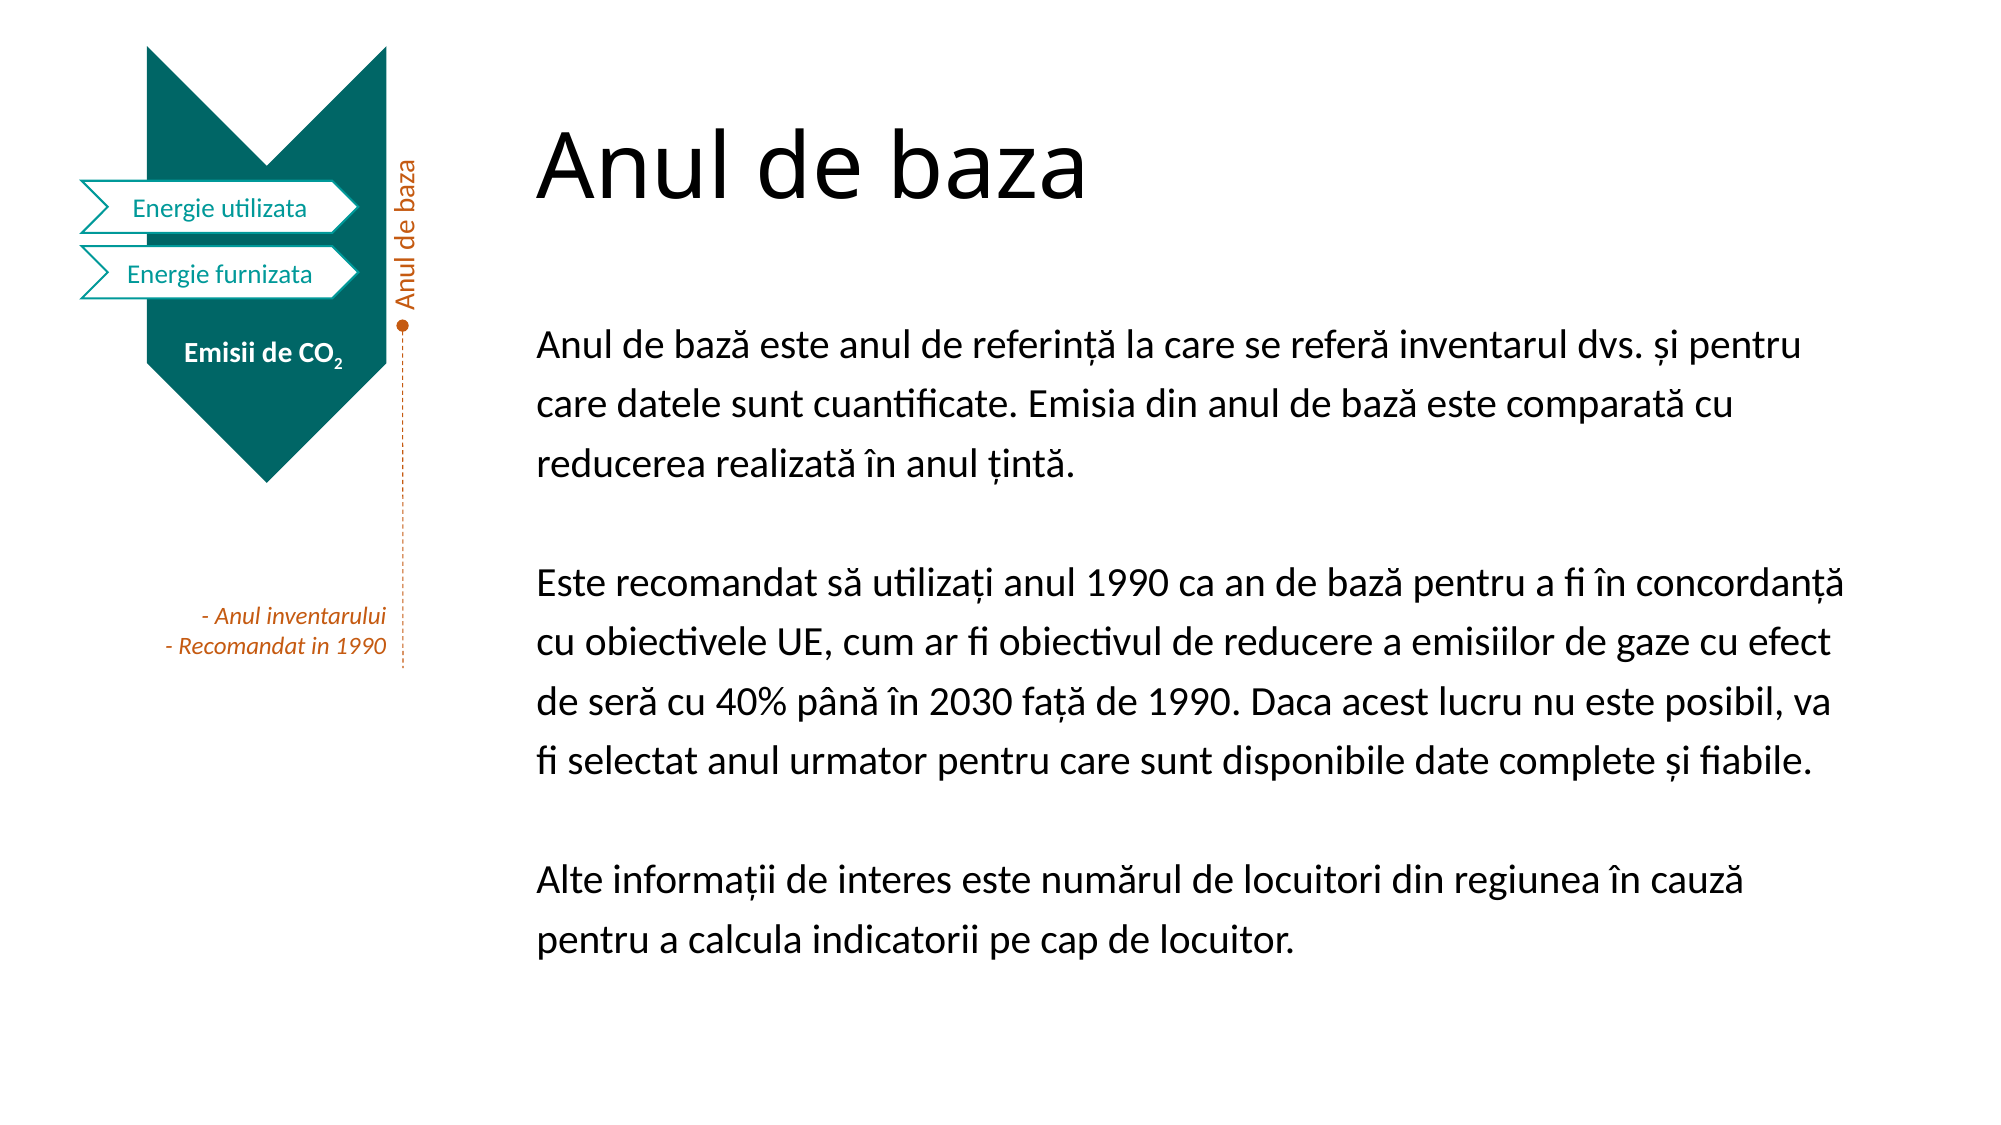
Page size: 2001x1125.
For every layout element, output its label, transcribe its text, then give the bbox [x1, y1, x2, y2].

text_box Emisii de CO2 [146, 46, 387, 483]
text_box - Anul inventarului - Recomandat in 1990 [87, 592, 402, 668]
text_box Energie utilizata [79, 179, 360, 234]
list Anul de bază este anul de referință la care se referă inventarul dvs. și pentru care datele sunt cuantificate. Emisia din anul de bază este comparată cu reducerea realizată în anul țintă. Este recomandat să utilizați anul 1990 ca an de bază pentru a fi în concordanță cu obiectivele UE, cum ar fi obiectivul de reducere a emisiilor de gaze cu efect de seră cu 40% până în 2030 față de 1990. Daca acest lucru nu este posibil, va fi selectat anul urmator pentru care sunt disponibile date complete și fiabile. Alte informații de interes este numărul de locuitori din regiunea în cauză pentru a calcula indicatorii pe cap de locuitor. [521, 299, 1875, 1037]
text_box Anul de baza [387, 141, 428, 326]
title Anul de baza [521, 59, 1863, 278]
text_box Emisii de CO2 [169, 325, 364, 381]
text_box Energie furnizata [79, 245, 360, 300]
